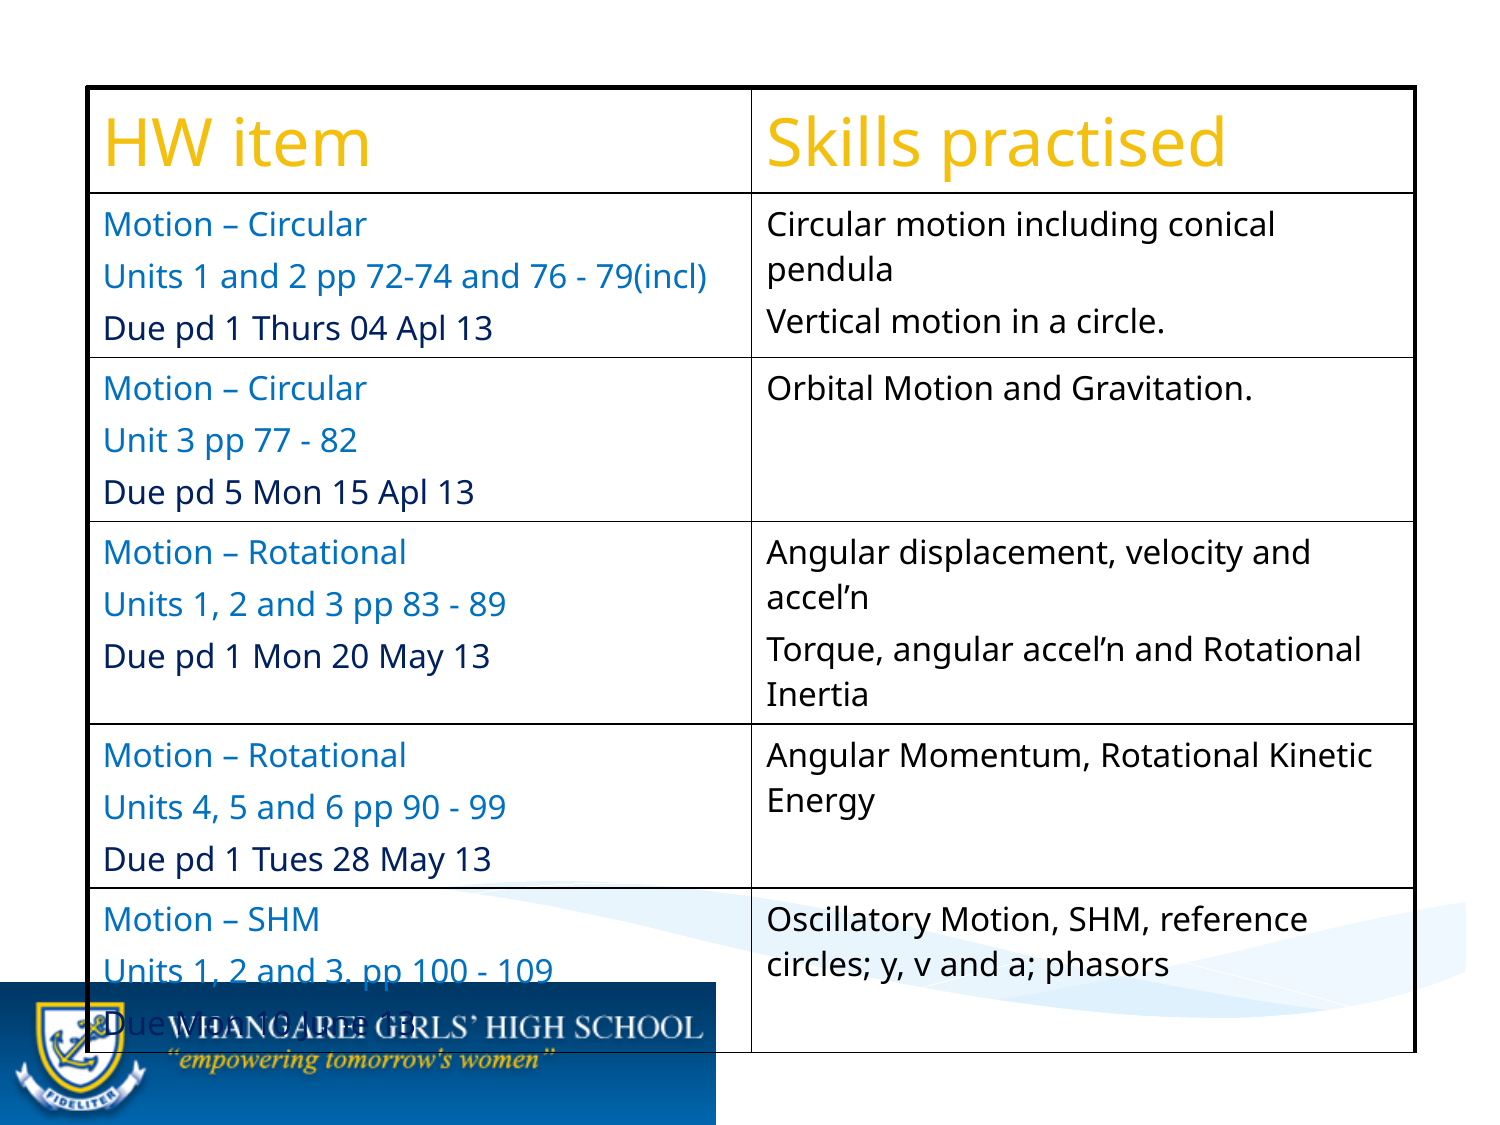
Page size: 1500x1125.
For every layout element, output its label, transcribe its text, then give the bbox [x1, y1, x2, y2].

table_cell Angular displacement, velocity and accel’n Torque, angular accel’n and Rotational Inertia [752, 522, 1413, 723]
table_cell Orbital Motion and Gravitation. [752, 358, 1413, 521]
table_header HW item [90, 90, 751, 192]
table_cell Motion – Rotational Units 4, 5 and 6 pp 90 - 99 Due pd 1 Tues 28 May 13 [90, 725, 751, 887]
table_cell Oscillatory Motion, SHM, reference circles; y, v and a; phasors [752, 889, 1413, 1052]
table_cell Motion – Circular Units 1 and 2 pp 72-74 and 76 - 79(incl) Due pd 1 Thurs 04 Apl 13 [90, 194, 751, 357]
picture [0, 982, 716, 1125]
table_cell Circular motion including conical pendula Vertical motion in a circle. [752, 194, 1413, 357]
table_cell Angular Momentum, Rotational Kinetic Energy [752, 725, 1413, 887]
table_cell Motion – Circular Unit 3 pp 77 - 82 Due pd 5 Mon 15 Apl 13 [90, 358, 751, 521]
table_cell Motion – SHM Units 1, 2 and 3. pp 100 - 109 Due Mon 10 June 13 [90, 889, 751, 1052]
table_header Skills practised [752, 90, 1413, 192]
table_cell Motion – Rotational Units 1, 2 and 3 pp 83 - 89 Due pd 1 Mon 20 May 13 [90, 522, 751, 723]
